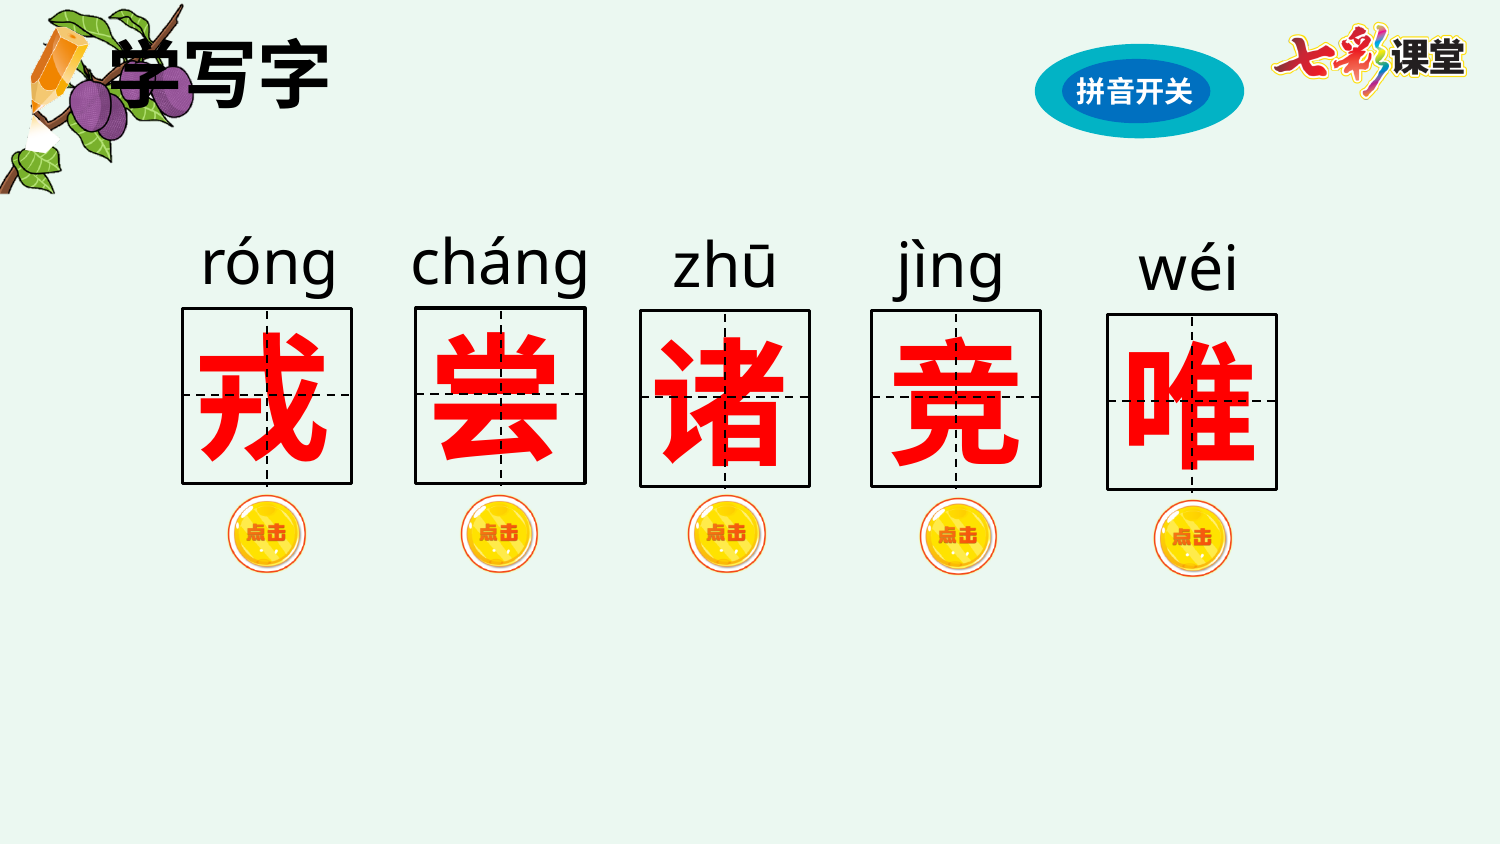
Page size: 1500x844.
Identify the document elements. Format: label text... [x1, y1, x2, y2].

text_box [1107, 314, 1277, 493]
picture [1269, 21, 1469, 100]
text_box róng [185, 214, 355, 305]
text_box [415, 307, 586, 487]
picture [685, 492, 768, 575]
picture [1151, 496, 1234, 579]
text_box cháng [395, 214, 606, 305]
picture [225, 492, 308, 575]
text_box wéi [1124, 220, 1255, 311]
text_box zhū [658, 217, 795, 307]
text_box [181, 308, 352, 487]
picture [458, 492, 541, 575]
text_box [871, 310, 1041, 490]
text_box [640, 310, 810, 490]
text_box 学写字 [126, 20, 354, 125]
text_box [1034, 43, 1245, 139]
picture [917, 495, 1000, 578]
picture [0, 0, 270, 218]
text_box jìng [881, 217, 1022, 307]
